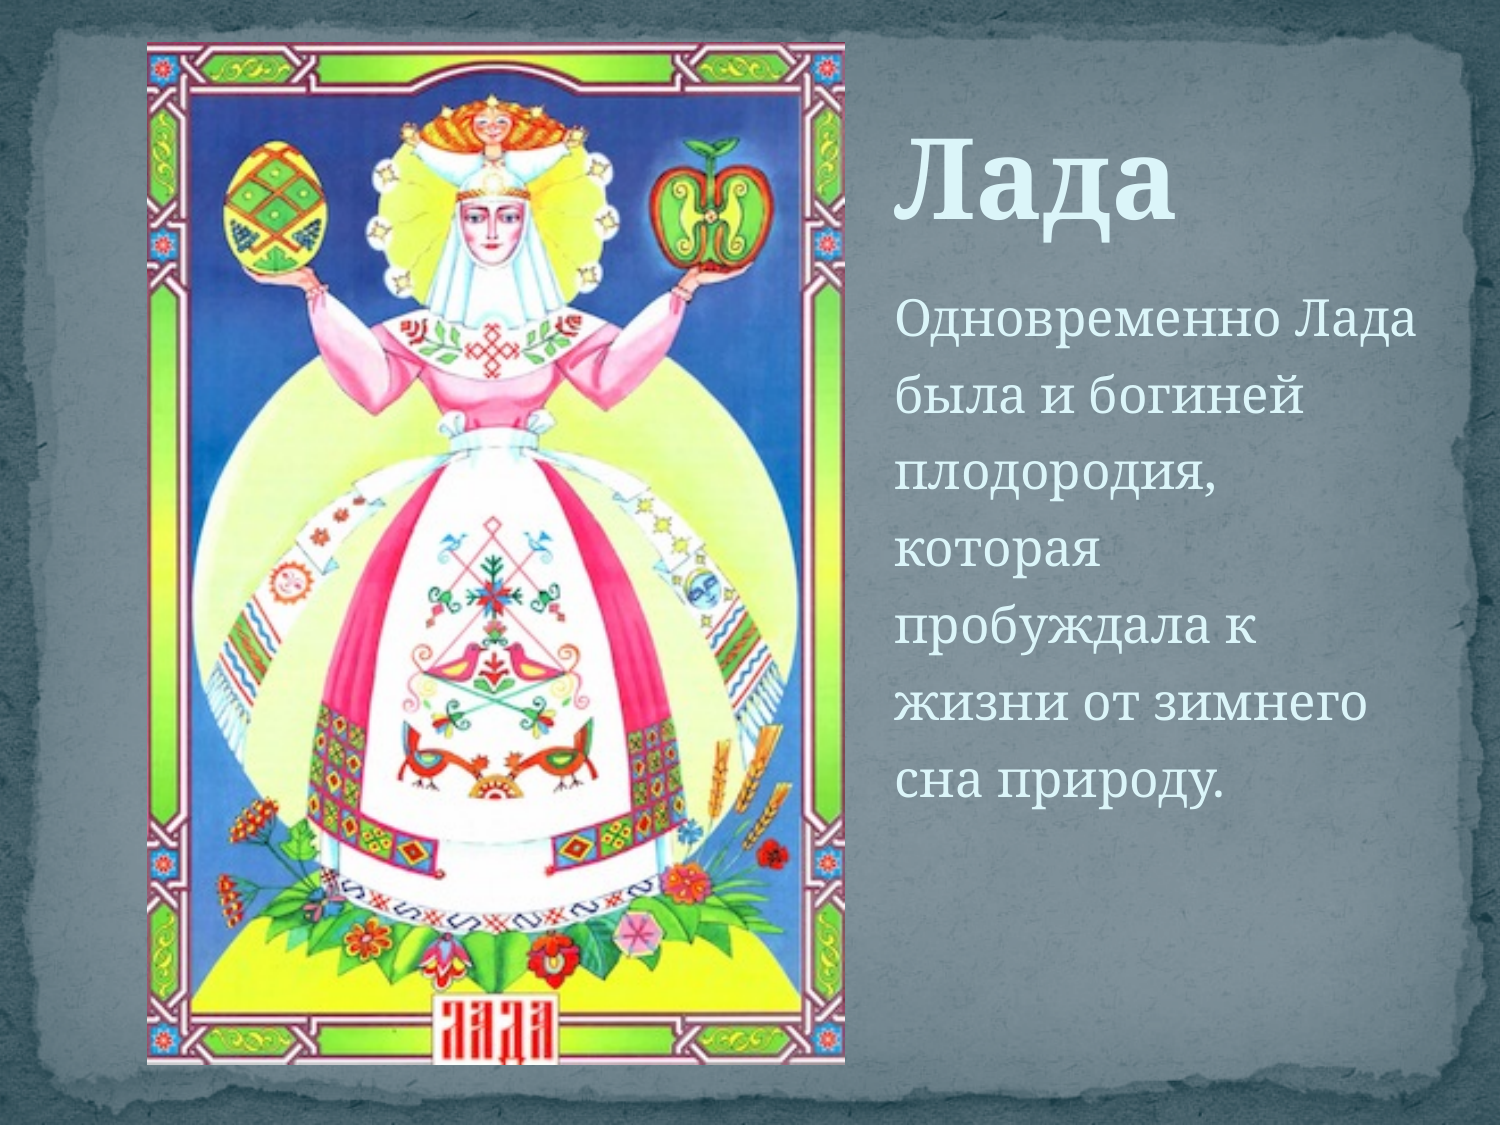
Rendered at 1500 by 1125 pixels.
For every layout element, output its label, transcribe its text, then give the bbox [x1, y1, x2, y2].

list Одновременно Лада была и богиней плодородия, которая пробуждала к жизни от зимнего сна природу. [879, 262, 1438, 875]
title Лада [879, 74, 1438, 250]
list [150, 45, 843, 1062]
